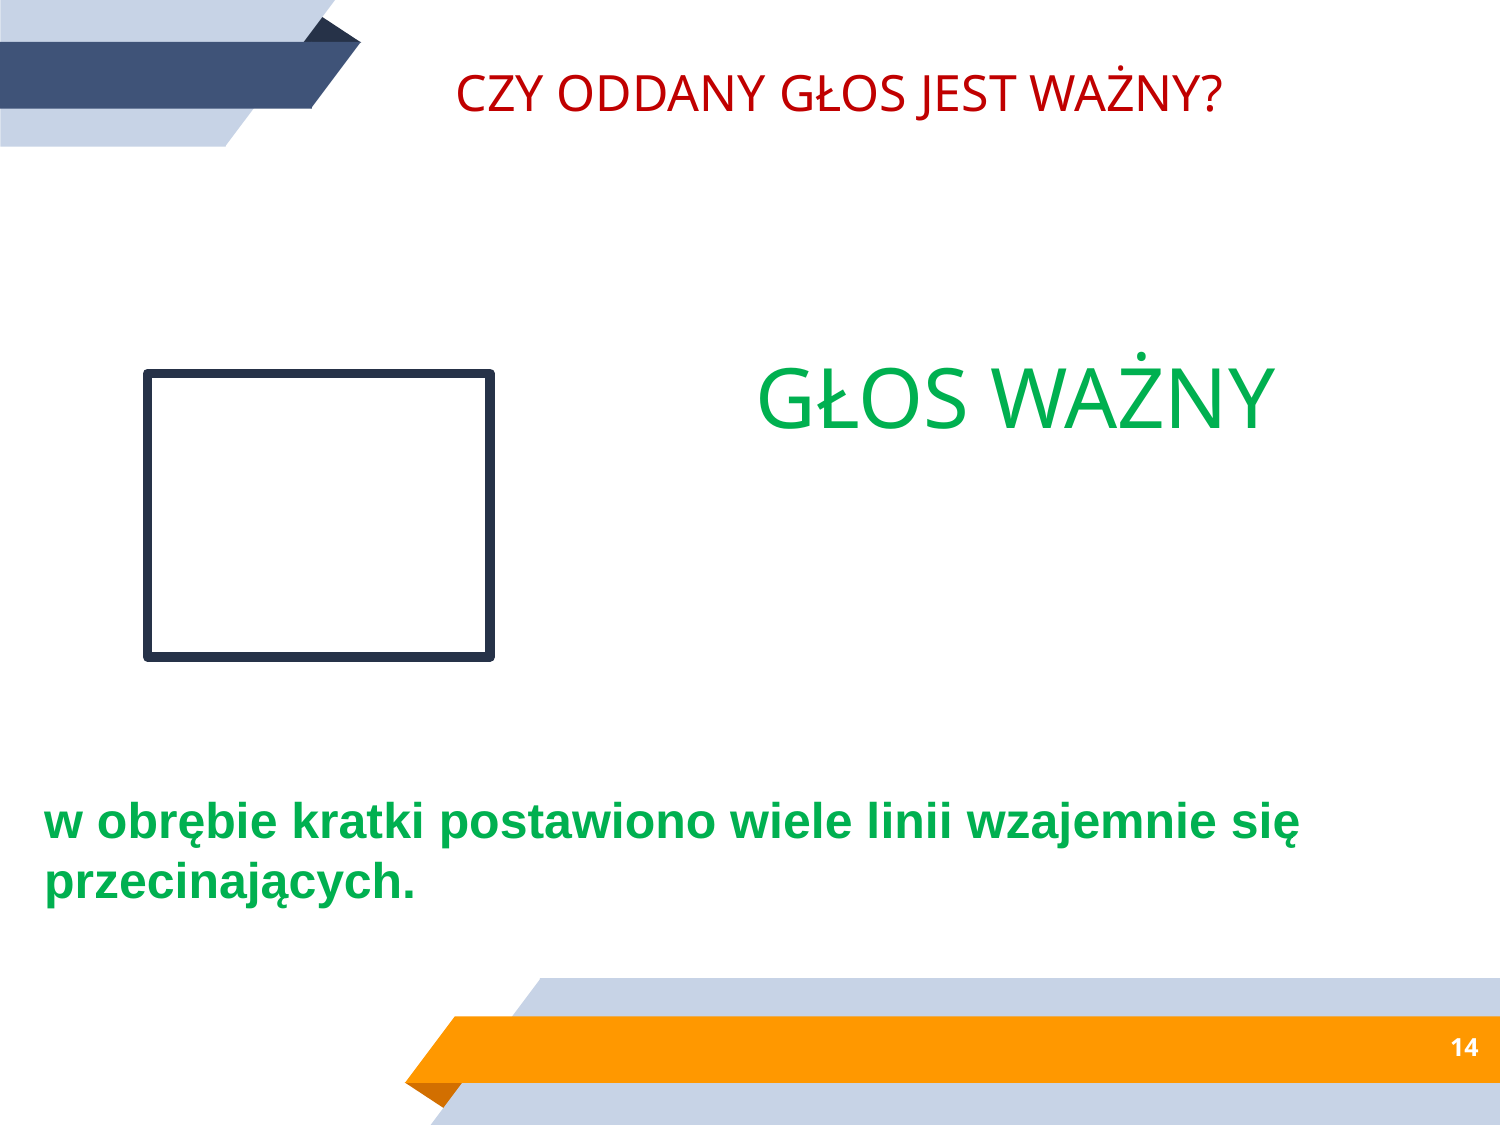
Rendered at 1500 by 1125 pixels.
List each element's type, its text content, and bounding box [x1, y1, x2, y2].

text_box CZY ODDANY GŁOS JEST WAŻNY? [440, 54, 1457, 130]
text_box GŁOS WAŻNY [714, 338, 1317, 453]
text_box [146, 371, 492, 659]
text_box w obrębie kratki postawiono wiele linii wzajemnie się przecinających. [29, 780, 1412, 916]
slide_number 14 [1249, 1014, 1494, 1084]
